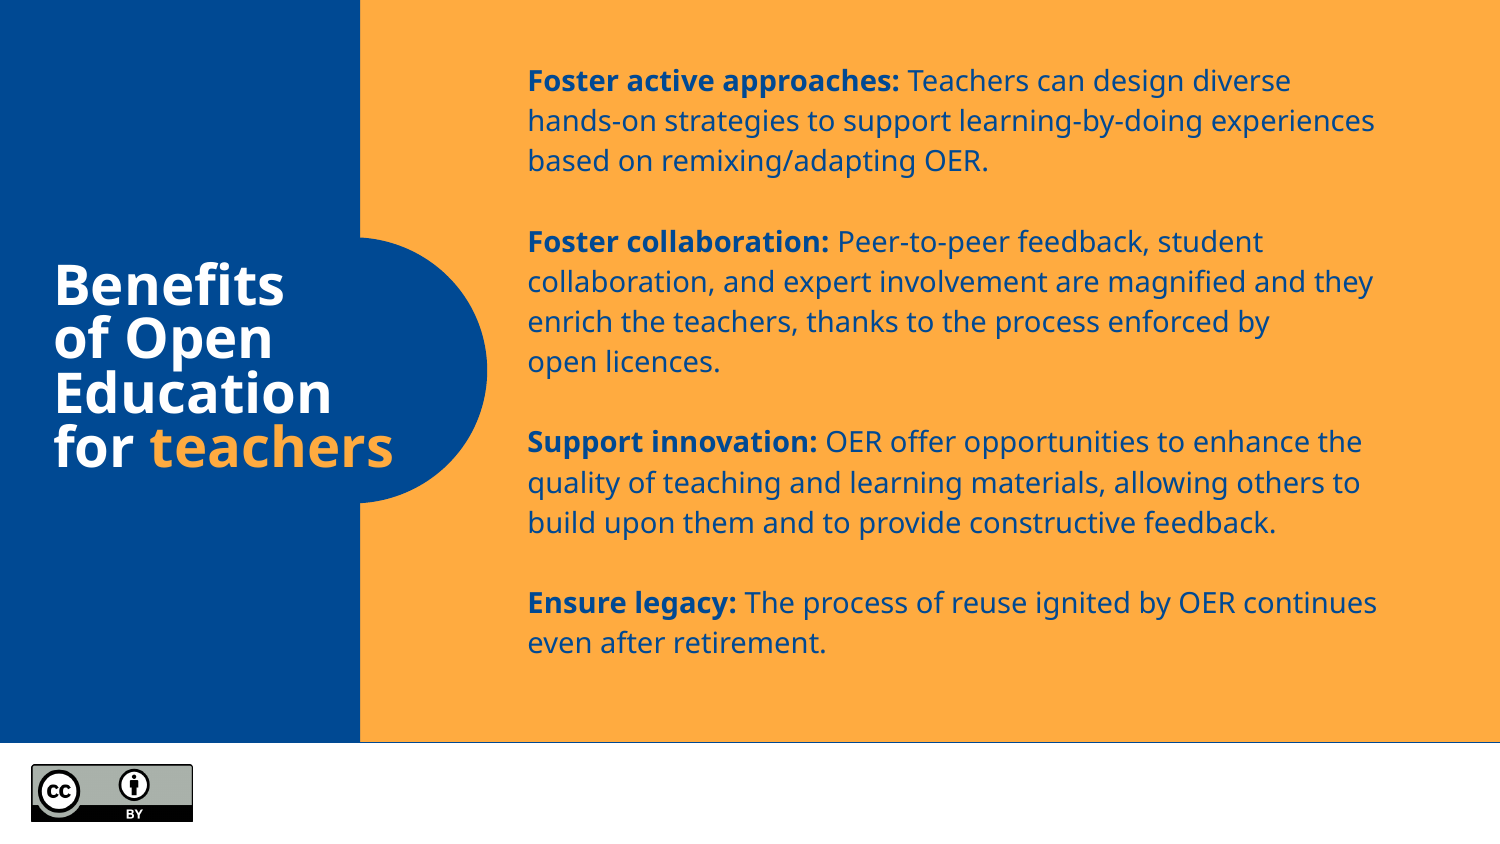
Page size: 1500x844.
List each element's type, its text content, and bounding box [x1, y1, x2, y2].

text_box [304, 237, 401, 246]
text_box [0, 750, 1500, 844]
text_box Benefits of Open Education for teachers [38, 246, 421, 493]
text_box Foster active approaches: Teachers can design diverse hands-on strategies to support learning-by-doing experiences based on remixing/adapting OER. Foster collaboration: Peer-to-peer feedback, student collaboration, and expert involvement are magnified and they enrich the teachers, thanks to the process enforced by open licences. Support innovation: OER offer opportunities to enhance the quality of teaching and learning materials, allowing others to build upon them and to provide constructive feedback. Ensure legacy: The process of reuse ignited by OER continues even after retirement. [512, 42, 1409, 675]
picture [31, 764, 193, 822]
text_box [300, 493, 405, 504]
text_box [0, 0, 361, 742]
text_box [421, 255, 488, 485]
